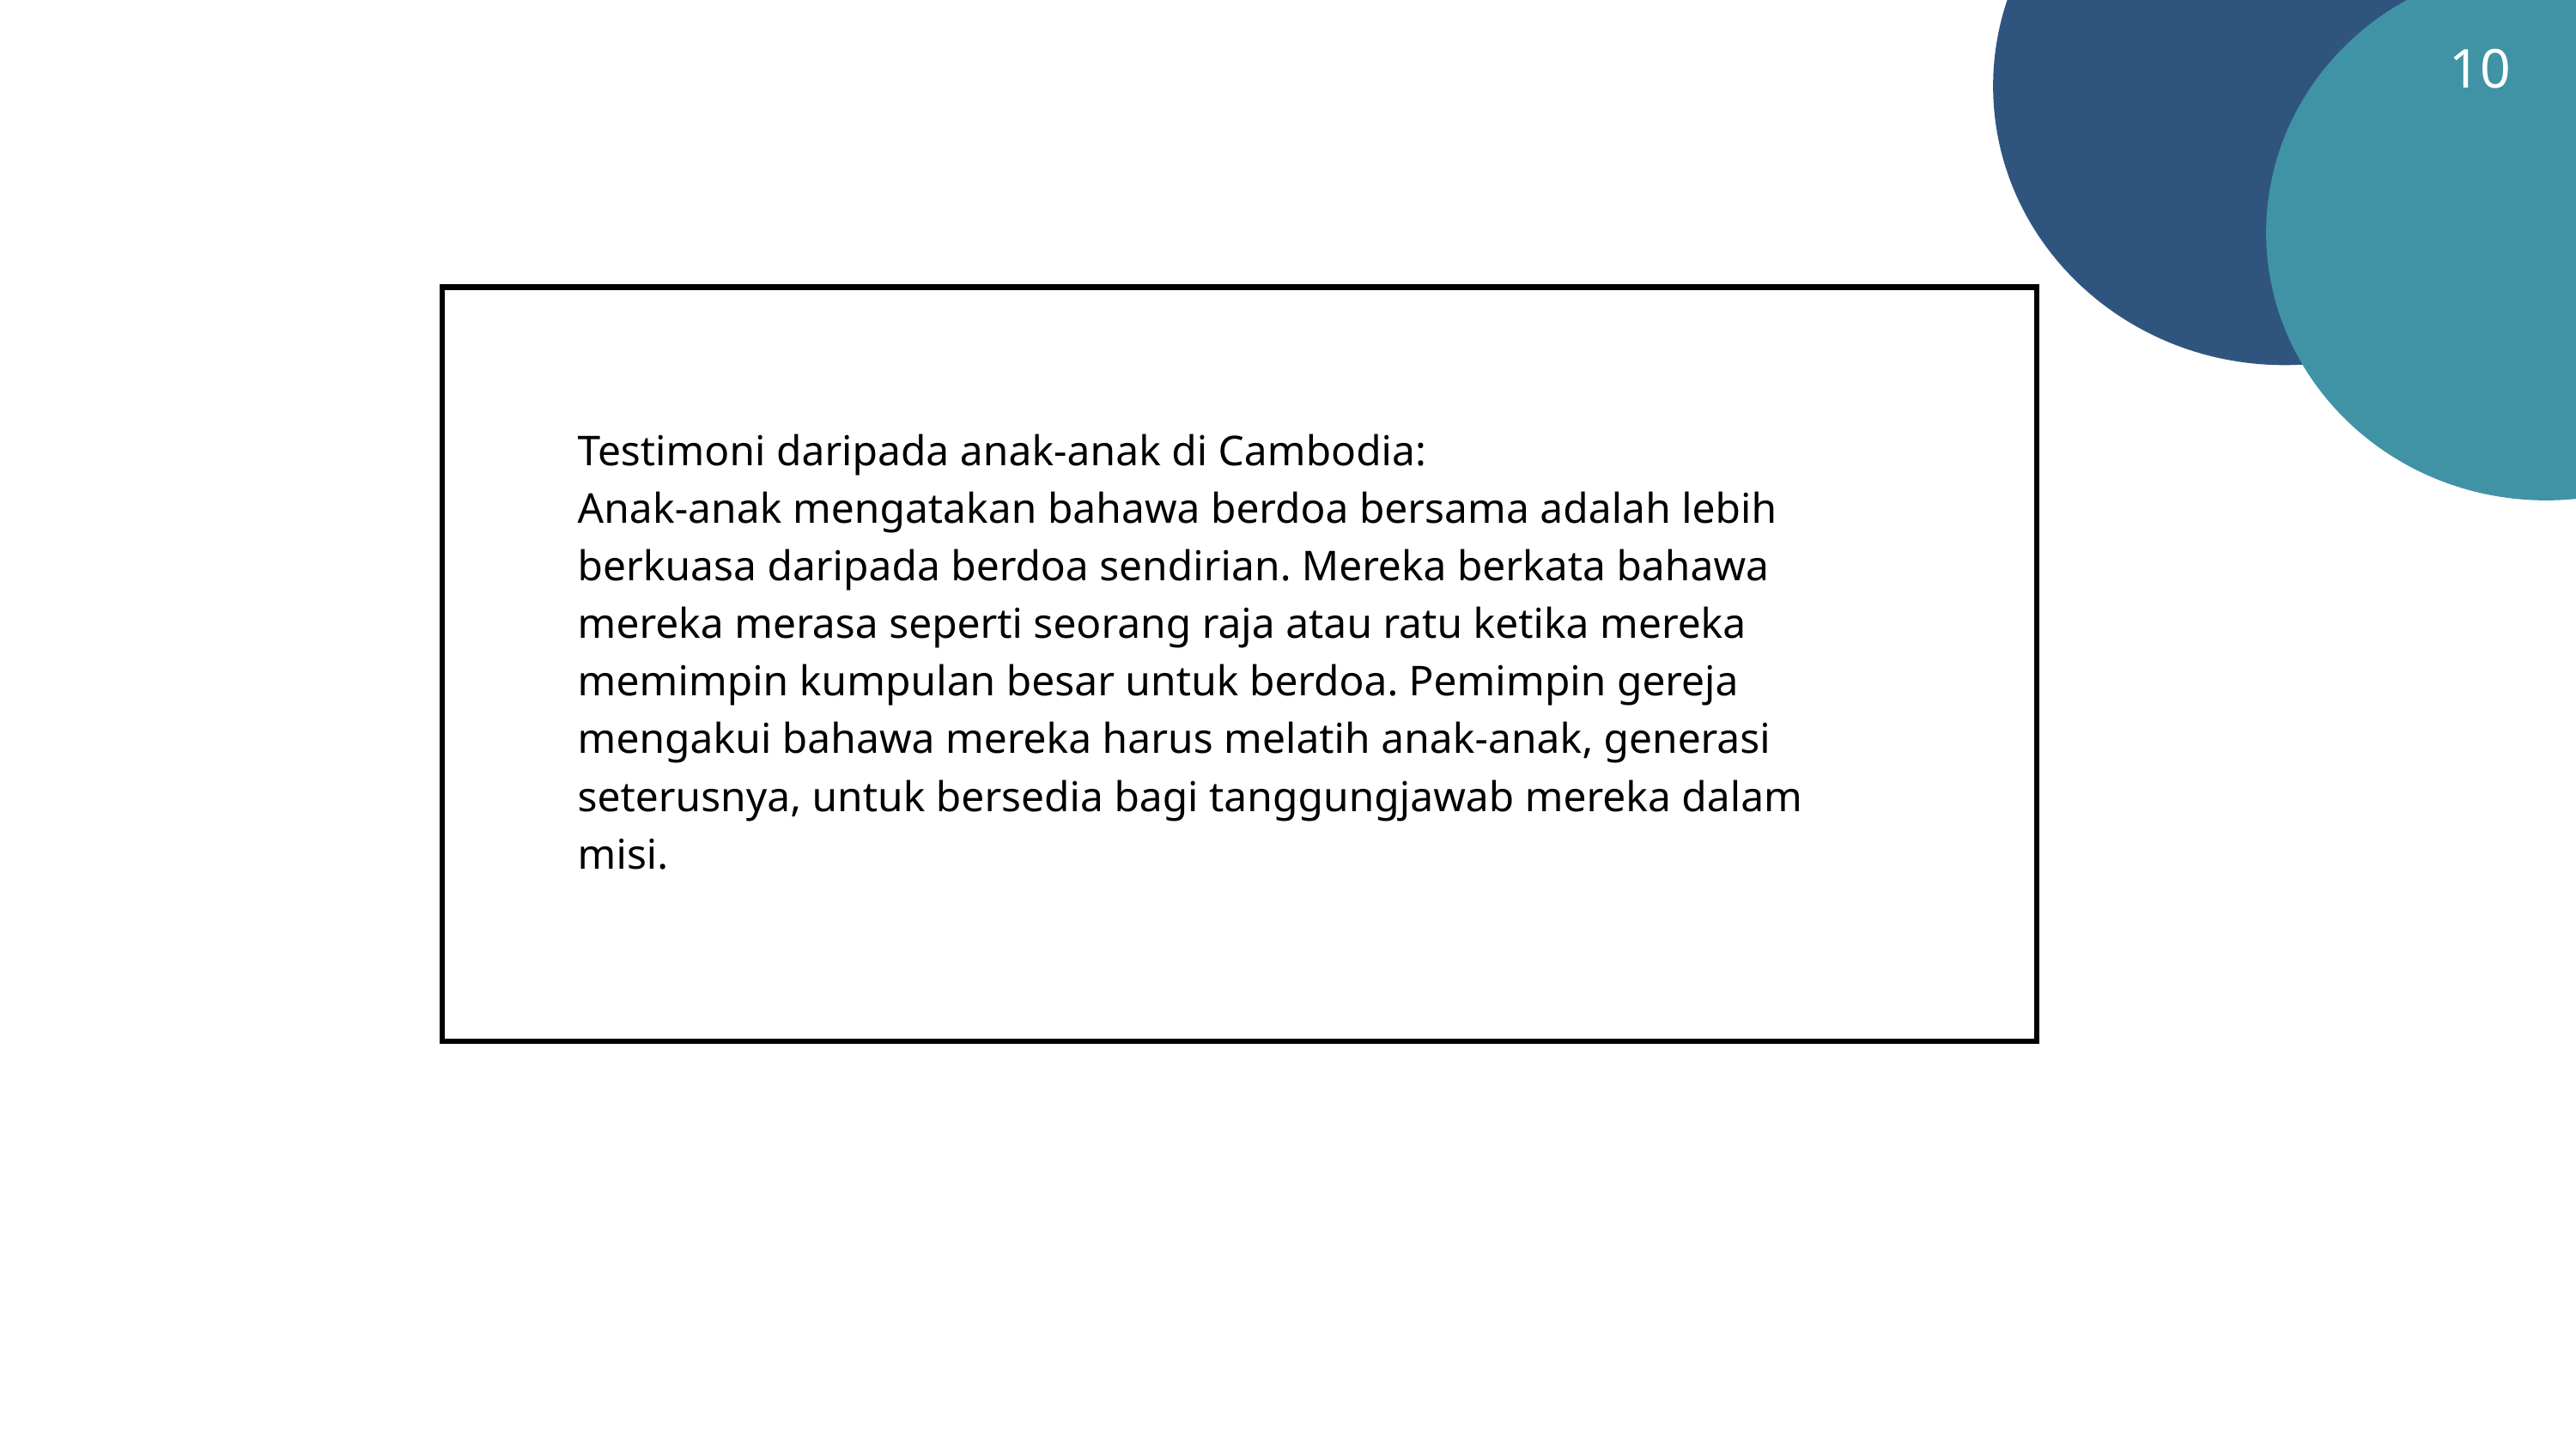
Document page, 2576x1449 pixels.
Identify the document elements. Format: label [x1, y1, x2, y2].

text_box [1992, 0, 2261, 366]
text_box [2265, 0, 2576, 501]
text_box [441, 287, 2037, 1041]
